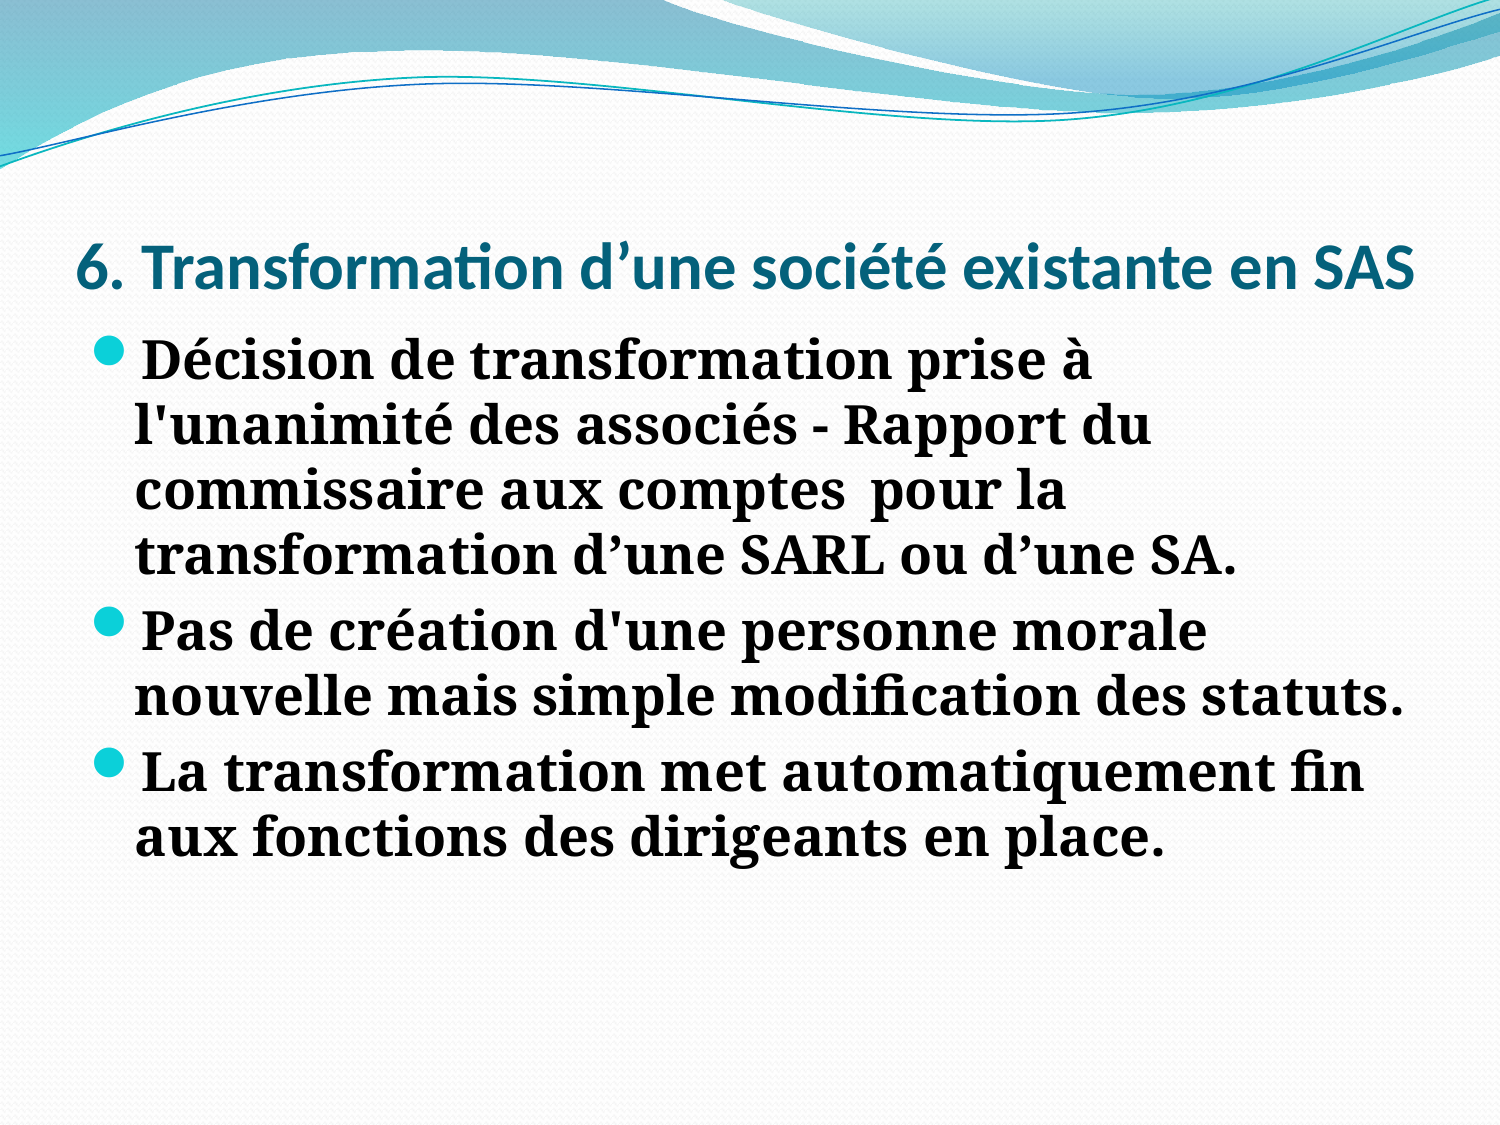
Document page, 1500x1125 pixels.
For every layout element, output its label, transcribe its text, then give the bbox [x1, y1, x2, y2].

title 6. Transformation d’une société existante en SAS [75, 115, 1425, 303]
list Décision de transformation prise à l'unanimité des associés - Rapport du commissaire aux comptes pour la transformation d’une SARL ou d’une SA. Pas de création d'une personne morale nouvelle mais simple modification des statuts. La transformation met automatiquement fin aux fonctions des dirigeants en place. [75, 317, 1425, 1038]
